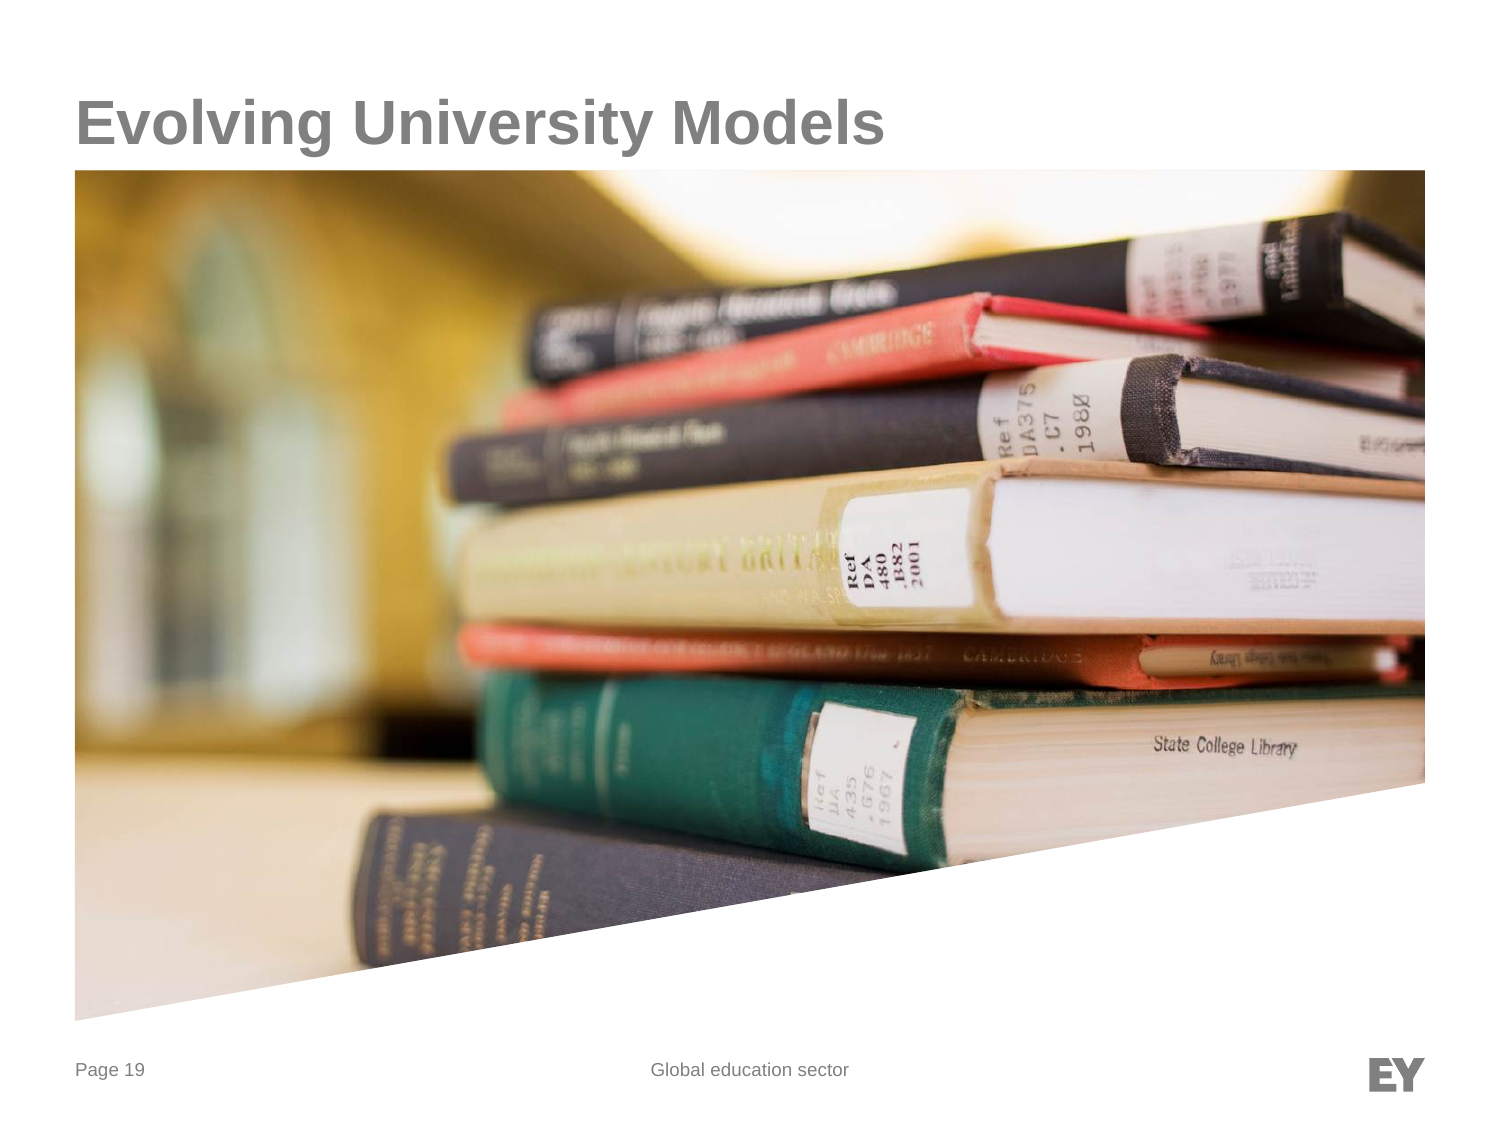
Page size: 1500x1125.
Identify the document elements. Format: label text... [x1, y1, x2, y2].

text_box [74, 170, 1425, 1021]
title Evolving University Models [75, 93, 1425, 170]
